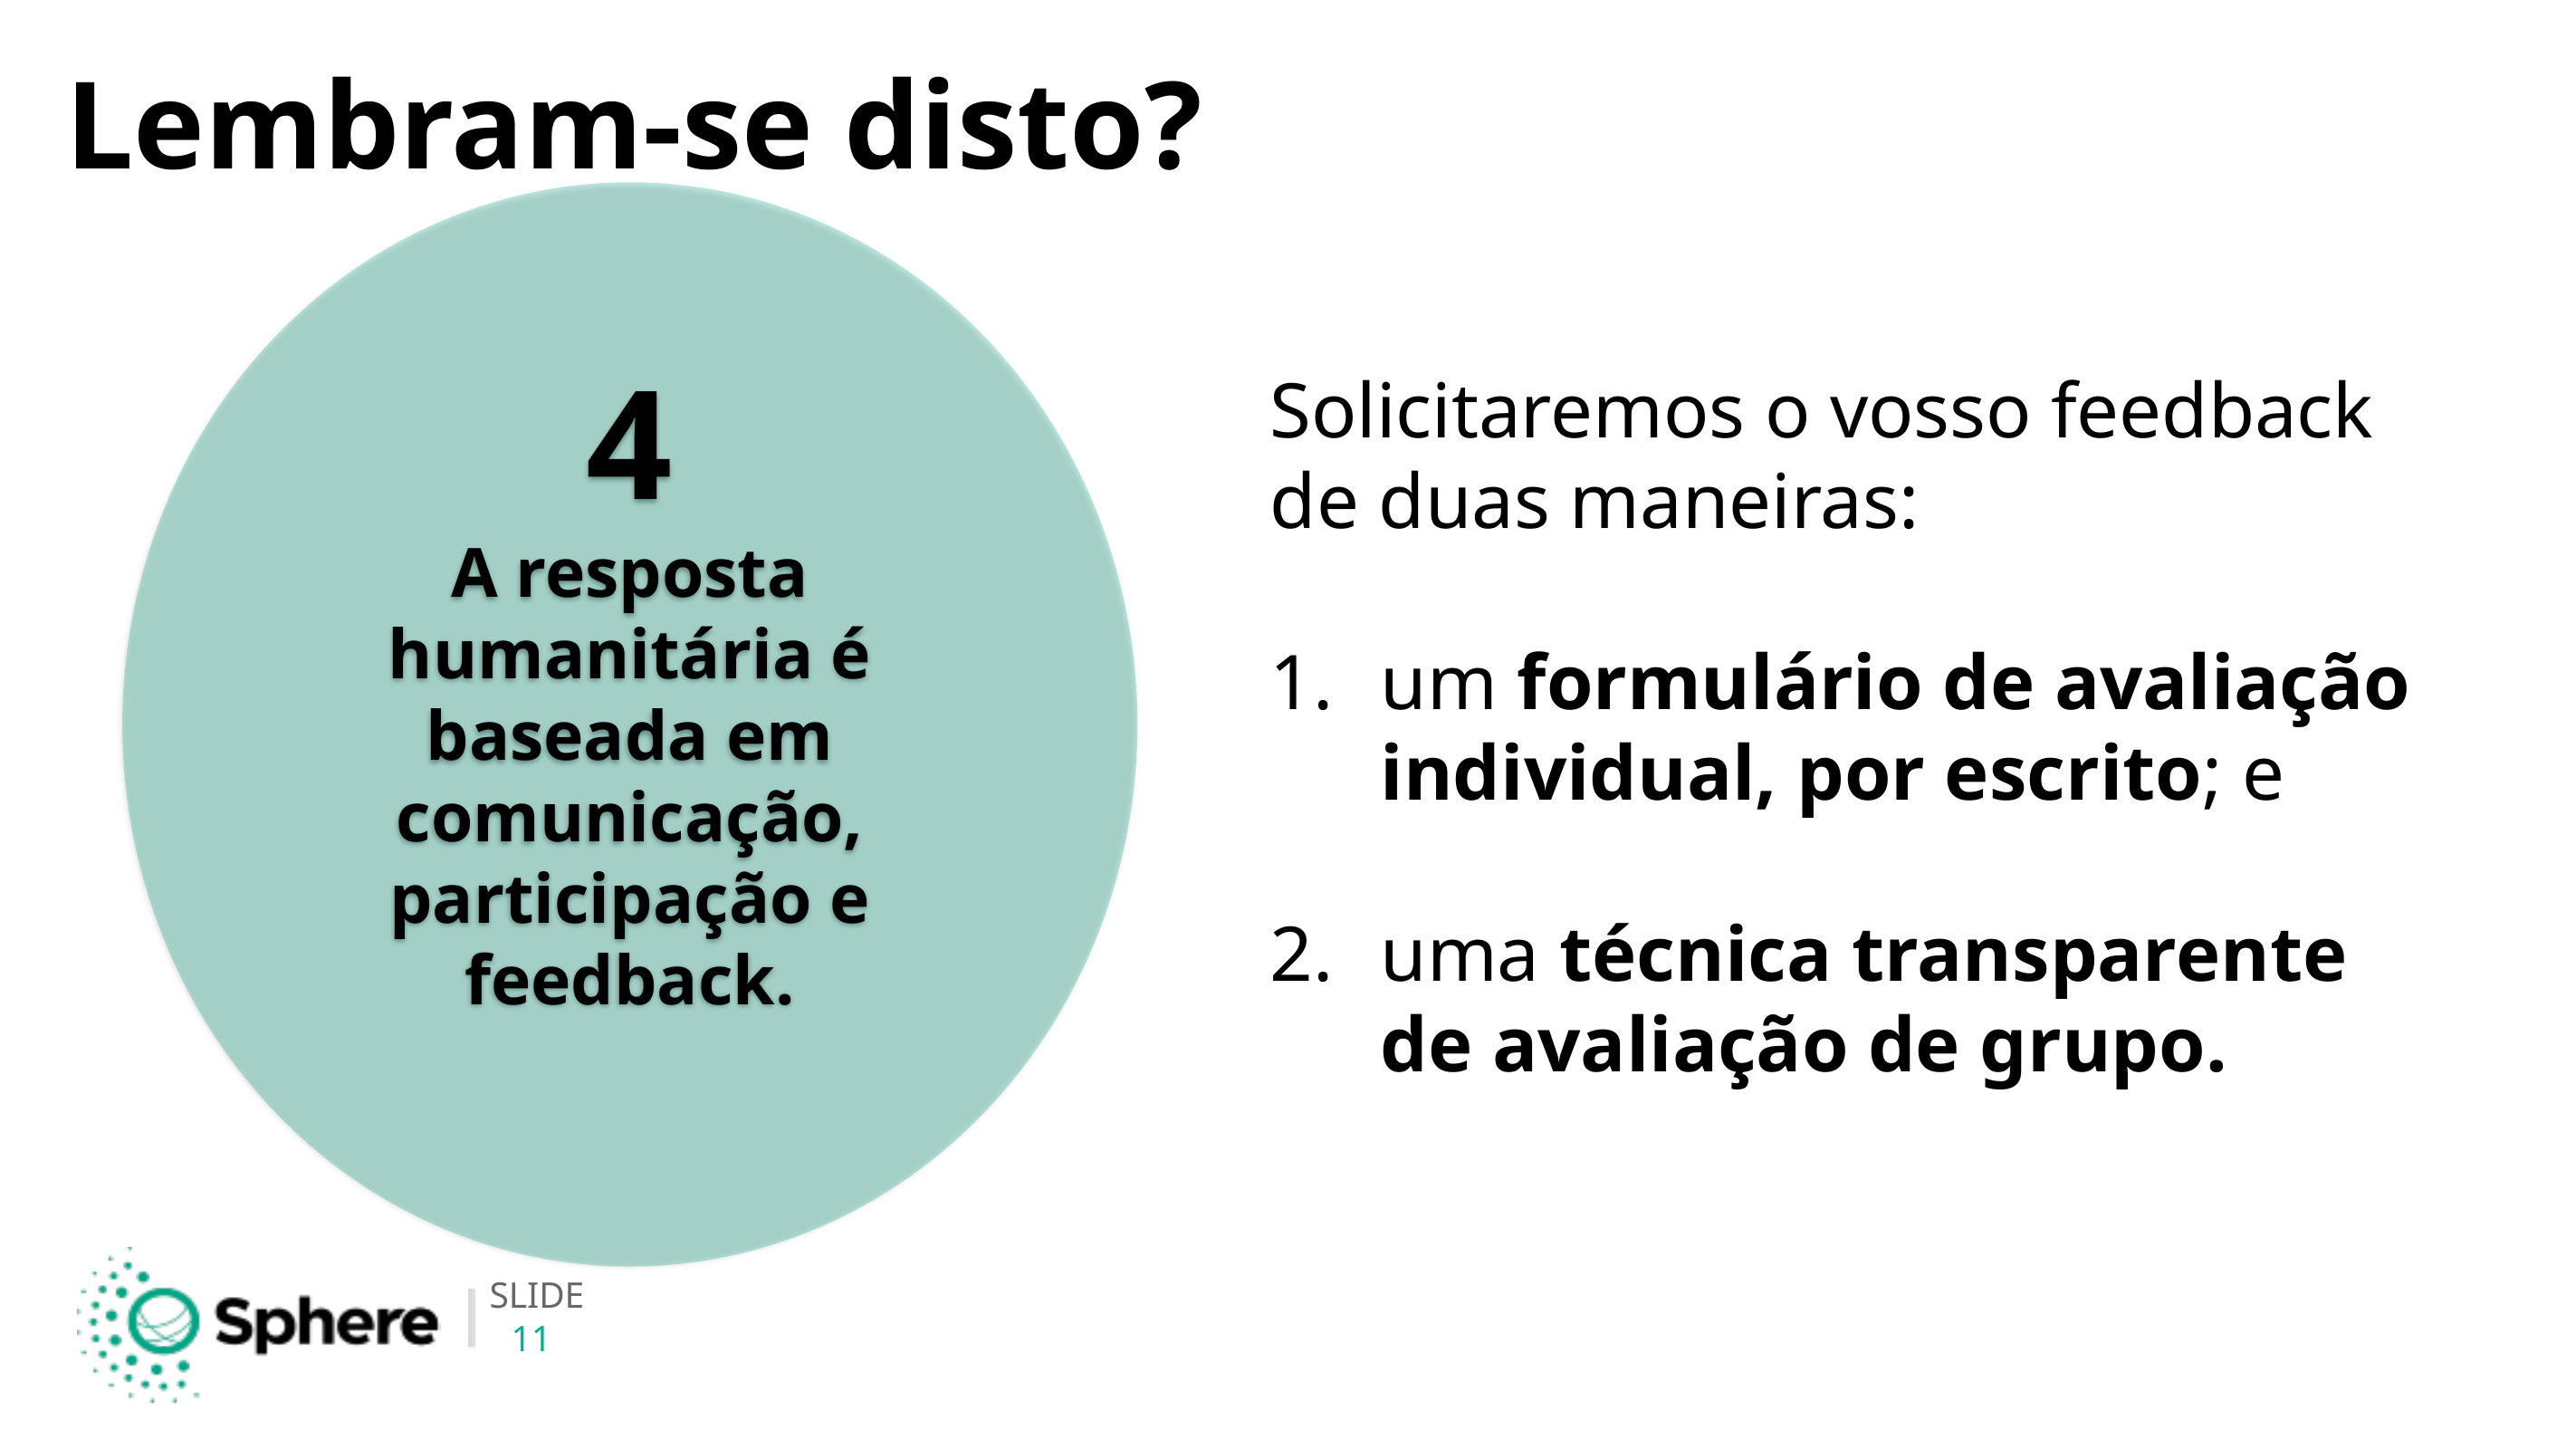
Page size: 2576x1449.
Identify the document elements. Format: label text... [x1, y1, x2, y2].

picture [468, 1289, 479, 1349]
text_box 4 A resposta humanitária é baseada em comunicação, participação e feedback. [122, 182, 1138, 1267]
slide_number 11 [503, 1308, 560, 1367]
picture [77, 1247, 441, 1406]
title Lembram-se disto? [57, 39, 2519, 254]
text_box Solicitaremos o vosso feedback de duas maneiras: um formulário de avaliação individual, por escrito; e uma técnica transparente de avaliação de grupo. [1262, 354, 2426, 1095]
